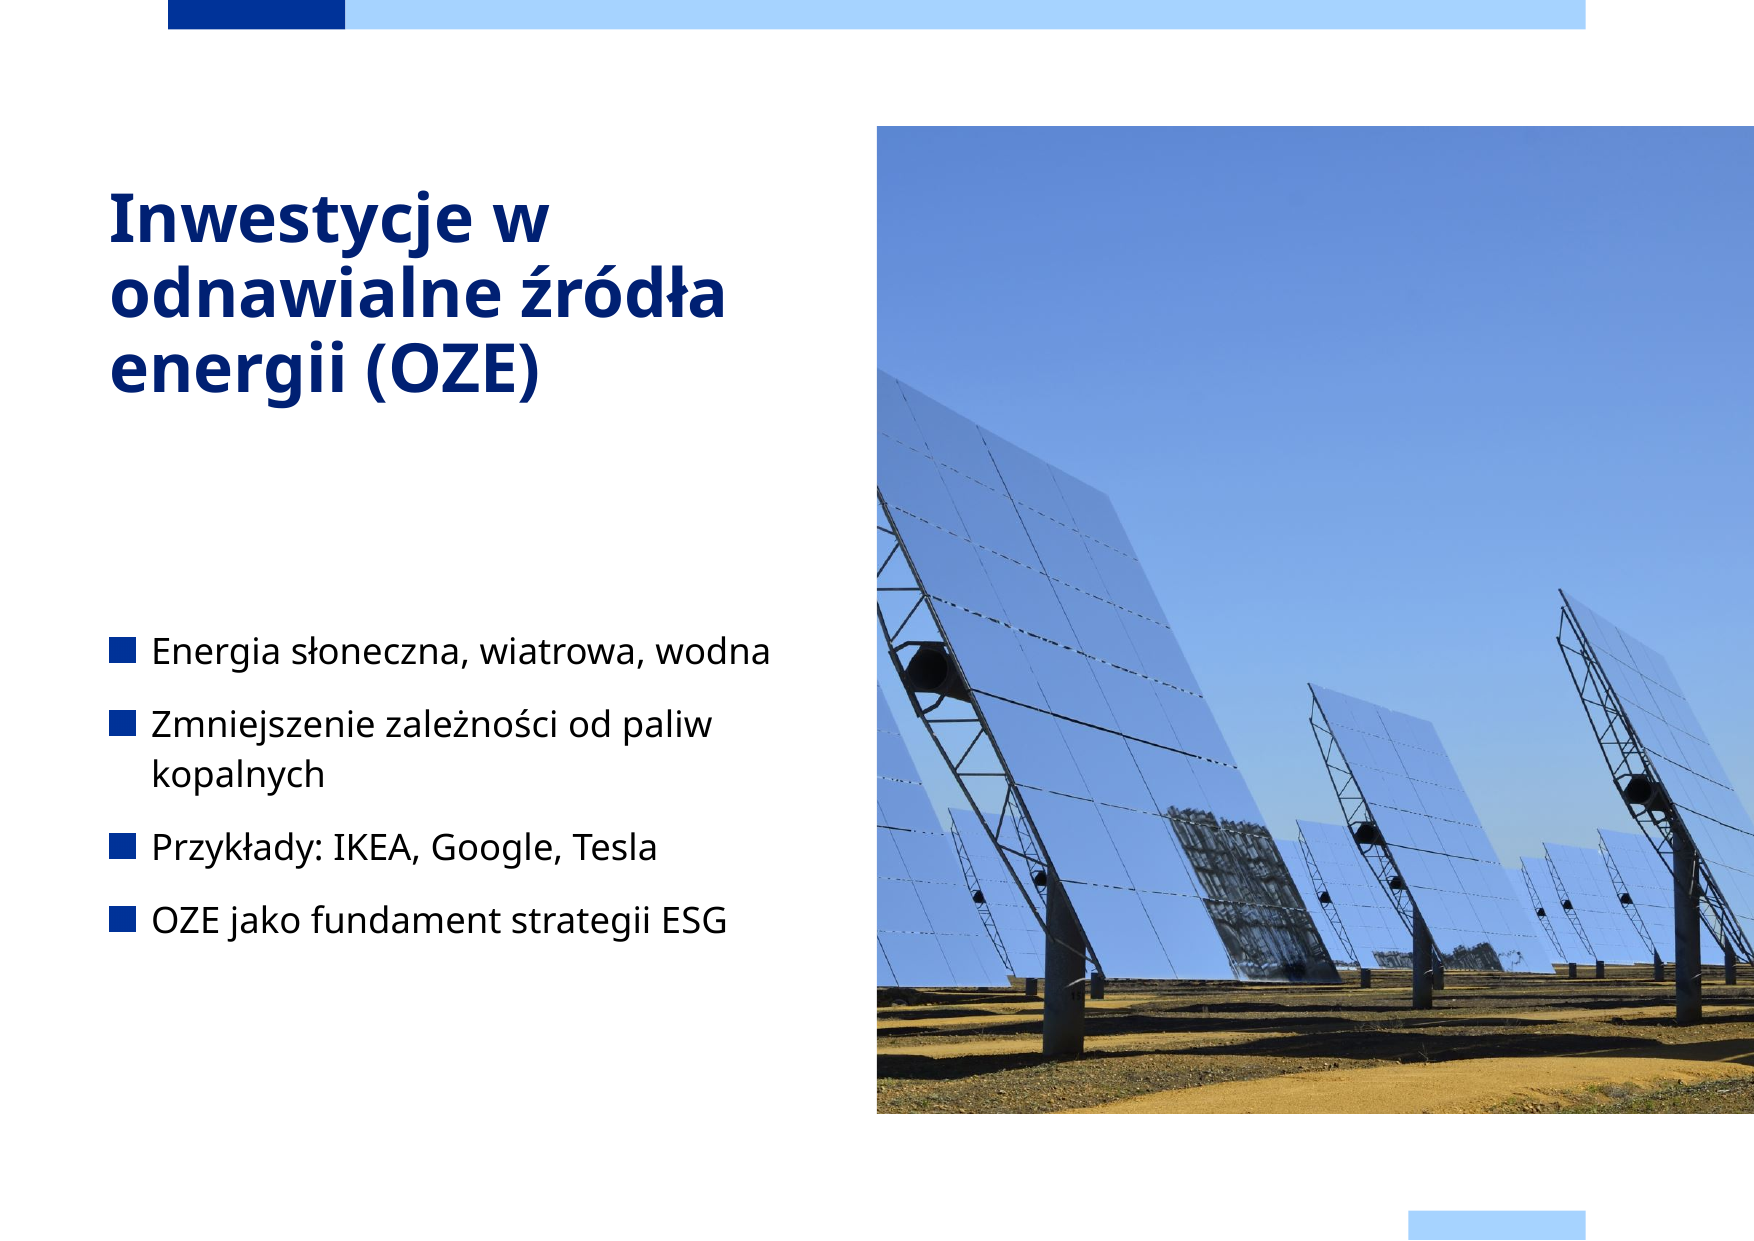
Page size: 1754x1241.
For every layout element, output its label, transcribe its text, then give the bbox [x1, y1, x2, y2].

list Energia słoneczna, wiatrowa, wodna Zmniejszenie zależności od paliw kopalnych Przykłady: IKEA, Google, Tesla OZE jako fundament strategii ESG [109, 521, 779, 1042]
picture [109, 637, 136, 663]
picture [109, 833, 136, 859]
picture [109, 710, 136, 736]
title Inwestycje w odnawialne źródła energii (OZE) [109, 177, 779, 411]
picture [876, 126, 1754, 1114]
picture [109, 906, 136, 932]
